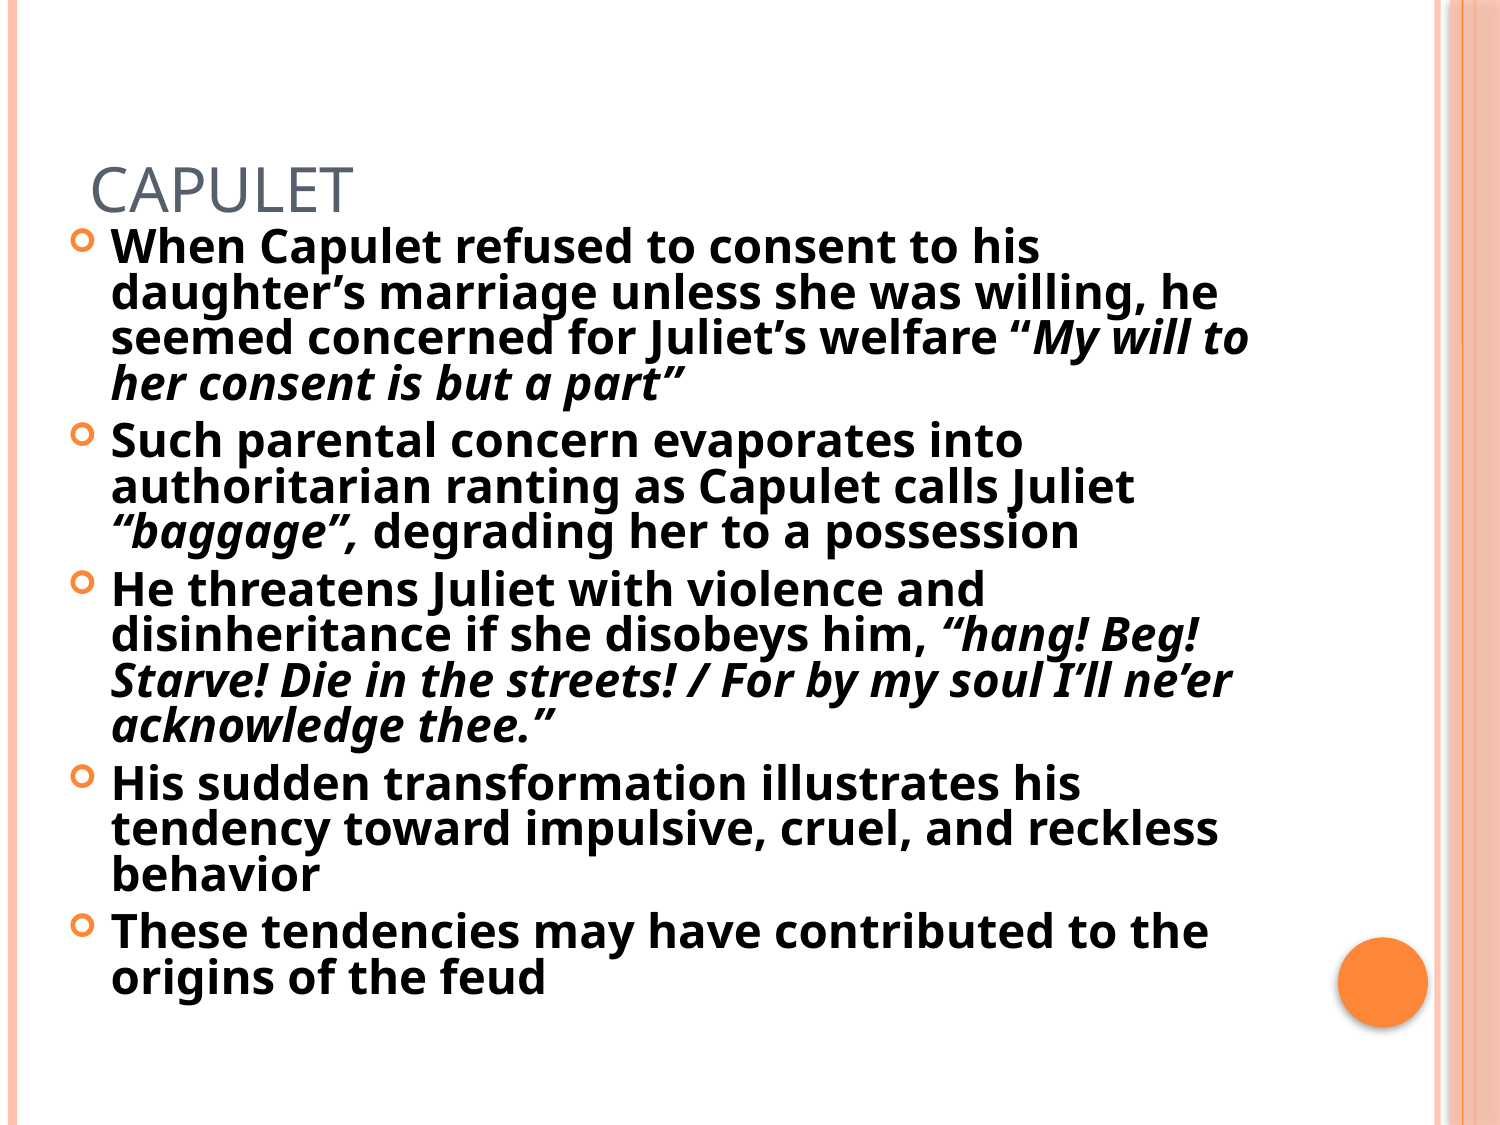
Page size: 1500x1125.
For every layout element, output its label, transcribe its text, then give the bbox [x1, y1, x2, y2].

list When Capulet refused to consent to his daughter’s marriage unless she was willing, he seemed concerned for Juliet’s welfare “My will to her consent is but a part” Such parental concern evaporates into authoritarian ranting as Capulet calls Juliet “baggage”, degrading her to a possession He threatens Juliet with violence and disinheritance if she disobeys him, “hang! Beg! Starve! Die in the streets! / For by my soul I’ll ne’er acknowledge thee.” His sudden transformation illustrates his tendency toward impulsive, cruel, and reckless behavior These tendencies may have contributed to the origins of the feud [53, 219, 1279, 1020]
title Capulet [75, 45, 1300, 233]
